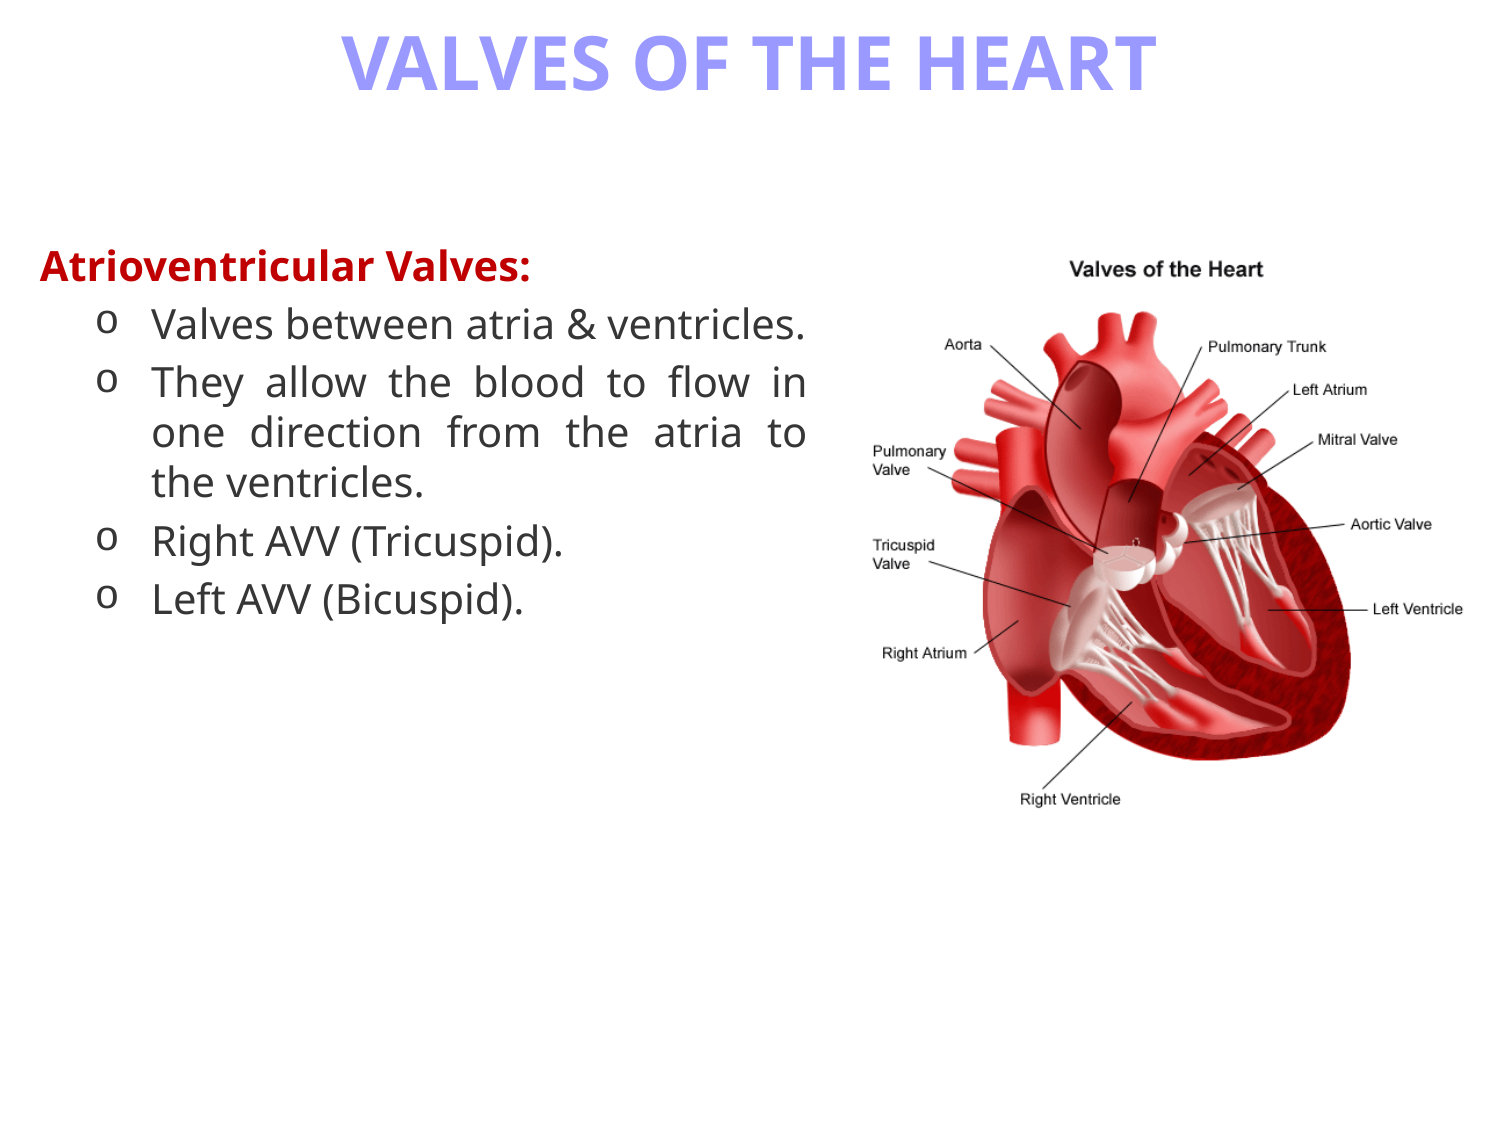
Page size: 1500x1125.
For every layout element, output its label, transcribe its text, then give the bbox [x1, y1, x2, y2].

list Atrioventricular Valves: Valves between atria & ventricles. They allow the blood to flow in one direction from the atria to the ventricles. Right AVV (Tricuspid). Left AVV (Bicuspid). [13, 231, 823, 744]
picture [860, 243, 1475, 858]
text_box VALVES OF THE HEART [0, 8, 1500, 130]
